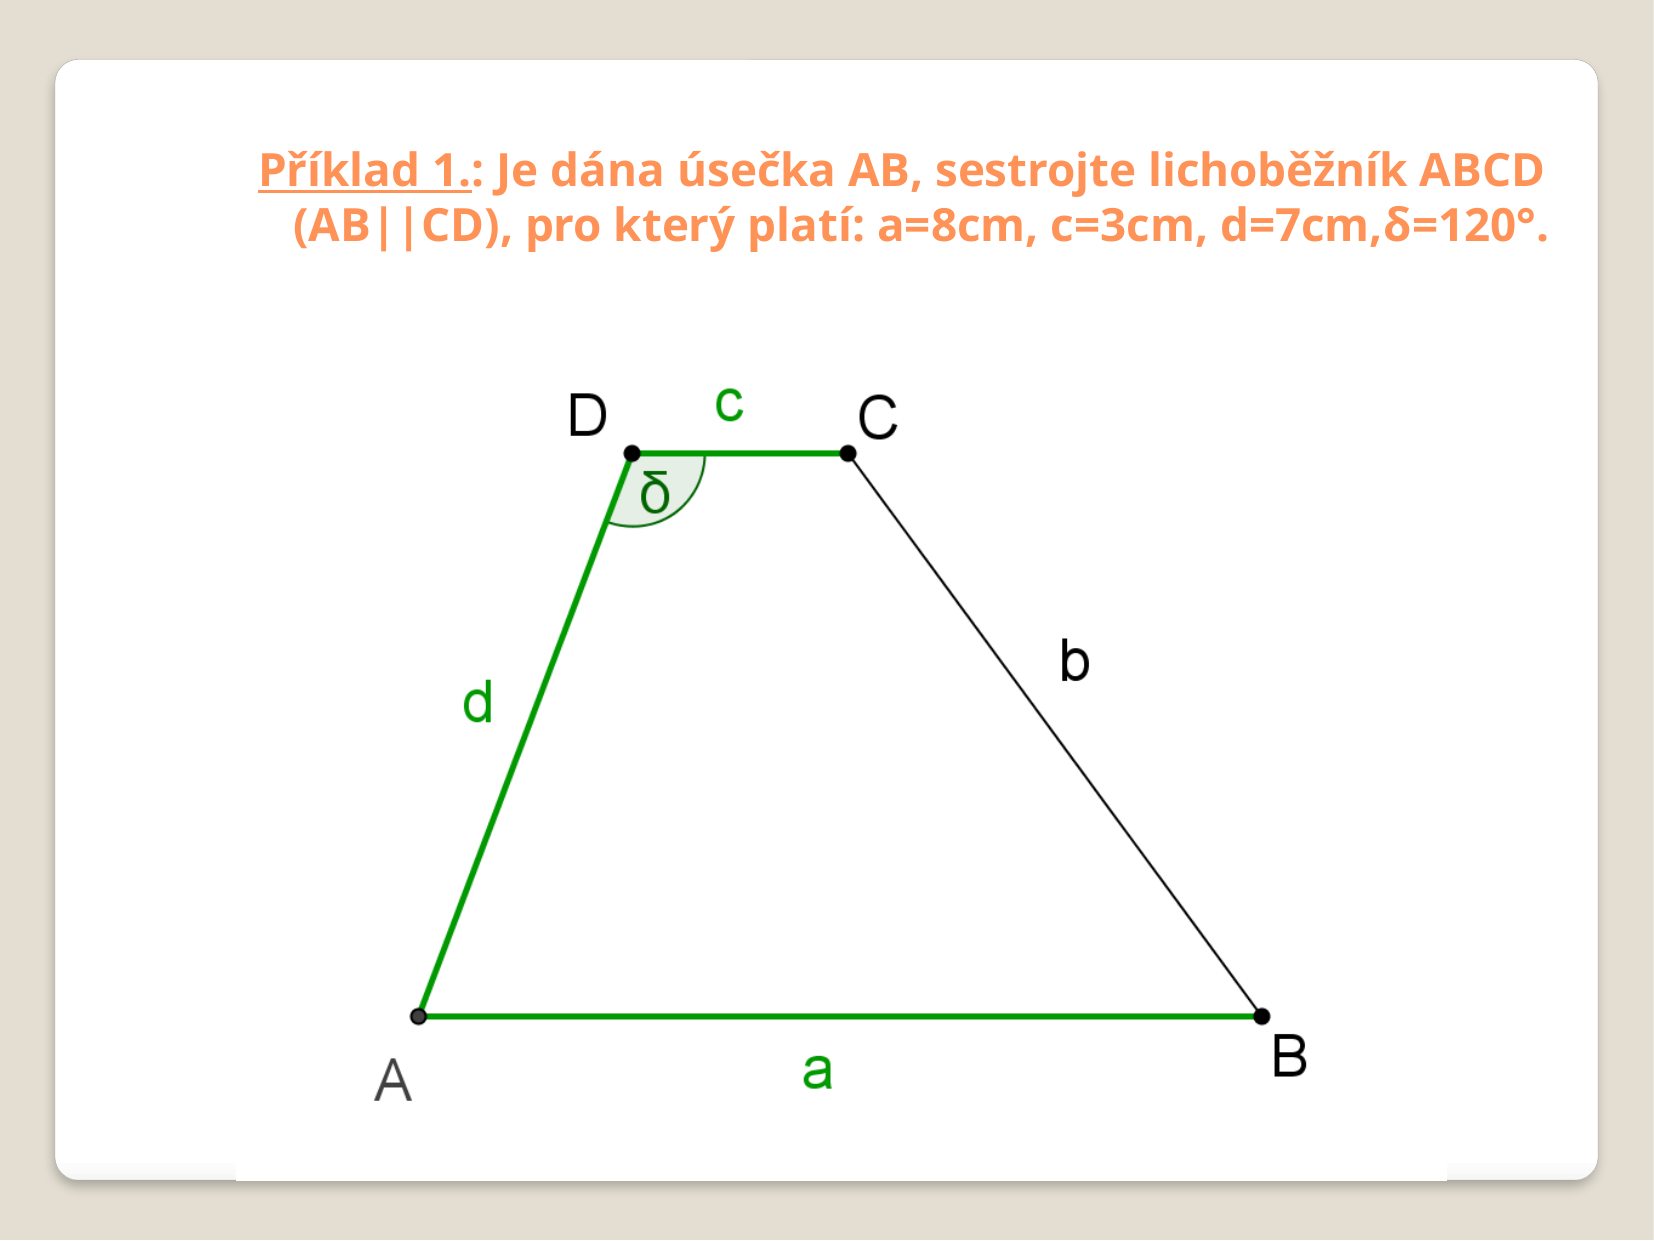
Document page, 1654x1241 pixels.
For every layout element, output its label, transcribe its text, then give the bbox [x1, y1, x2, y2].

title Příklad 1.: Je dána úsečka AB, sestrojte lichoběžník ABCD (AB||CD), pro který platí: a=8cm, c=3cm, d=7cm,δ=120°. [241, 34, 1654, 259]
picture [235, 334, 1447, 1182]
